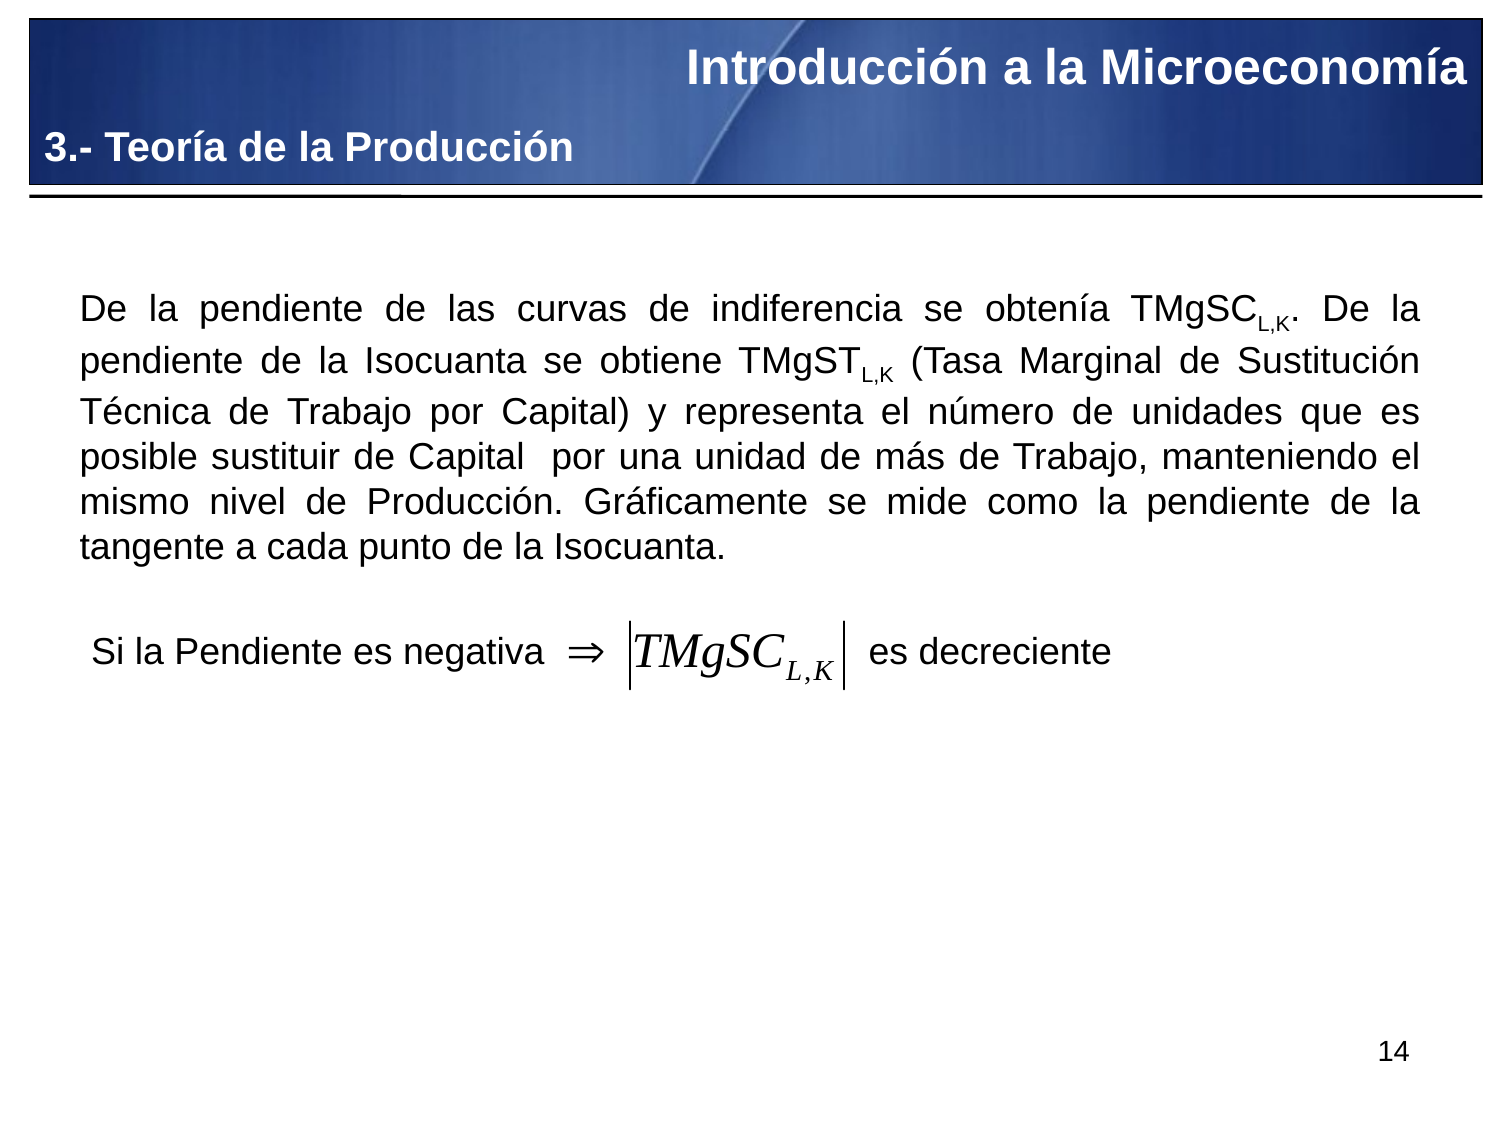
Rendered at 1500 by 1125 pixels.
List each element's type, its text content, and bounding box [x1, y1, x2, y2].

text_box Si la Pendiente es negativa es decreciente [76, 619, 555, 680]
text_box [560, 609, 857, 702]
text_box De la pendiente de las curvas de indiferencia se obtenía TMgSCL,K. De la pendiente de la Isocuanta se obtiene TMgSTL,K (Tasa Marginal de Sustitución Técnica de Trabajo por Capital) y representa el número de unidades que es posible sustituir de Capital por una unidad de más de Trabajo, manteniendo el mismo nivel de Producción. Gráficamente se mide como la pendiente de la tangente a cada punto de la Isocuanta. [64, 542, 1436, 575]
text_box 3.- Teoría de la Producción [29, 112, 632, 178]
text_box [29, 19, 1483, 185]
slide_number 14 [1074, 1024, 1426, 1103]
text_box Si la Pendiente es negativa es decreciente [860, 619, 1235, 680]
text_box De la pendiente de las curvas de indiferencia se obtenía TMgSCL,K. De la pendiente de la Isocuanta se obtiene TMgSTL,K (Tasa Marginal de Sustitución Técnica de Trabajo por Capital) y representa el número de unidades que es posible sustituir de Capital por una unidad de más de Trabajo, manteniendo el mismo nivel de Producción. Gráficamente se mide como la pendiente de la tangente a cada punto de la Isocuanta. [64, 277, 1436, 541]
text_box Introducción a la Microeconomía [608, 26, 1483, 102]
